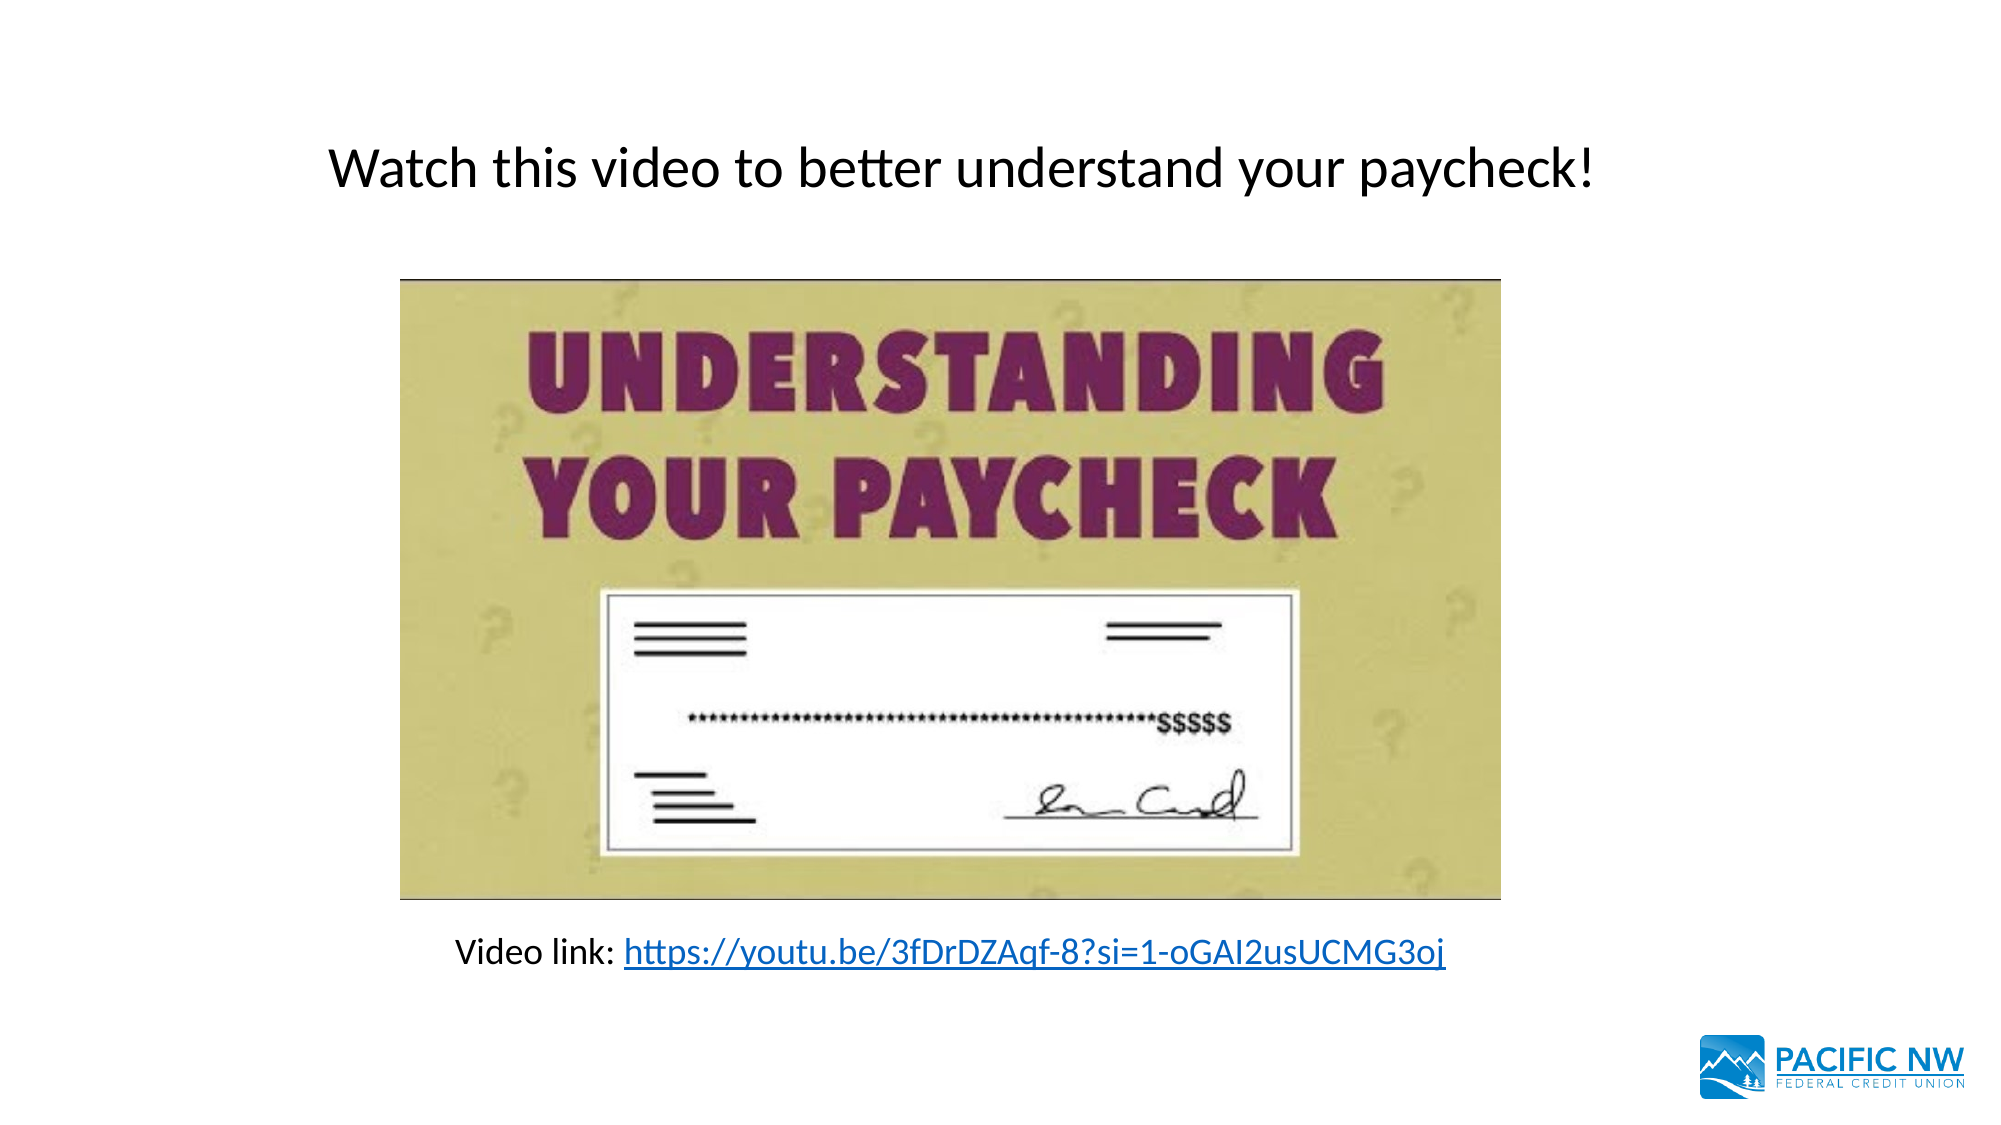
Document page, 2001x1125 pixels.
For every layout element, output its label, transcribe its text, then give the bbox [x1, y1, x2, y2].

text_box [400, 278, 1501, 901]
list Watch this video to better understand your paycheck! [76, 67, 1863, 1113]
picture [1706, 1035, 1964, 1099]
picture [1700, 1035, 1750, 1073]
text_box Video link: https://youtu.be/3fDrDZAqf-8?si=1-oGAI2usUCMG3oj [431, 919, 1470, 980]
